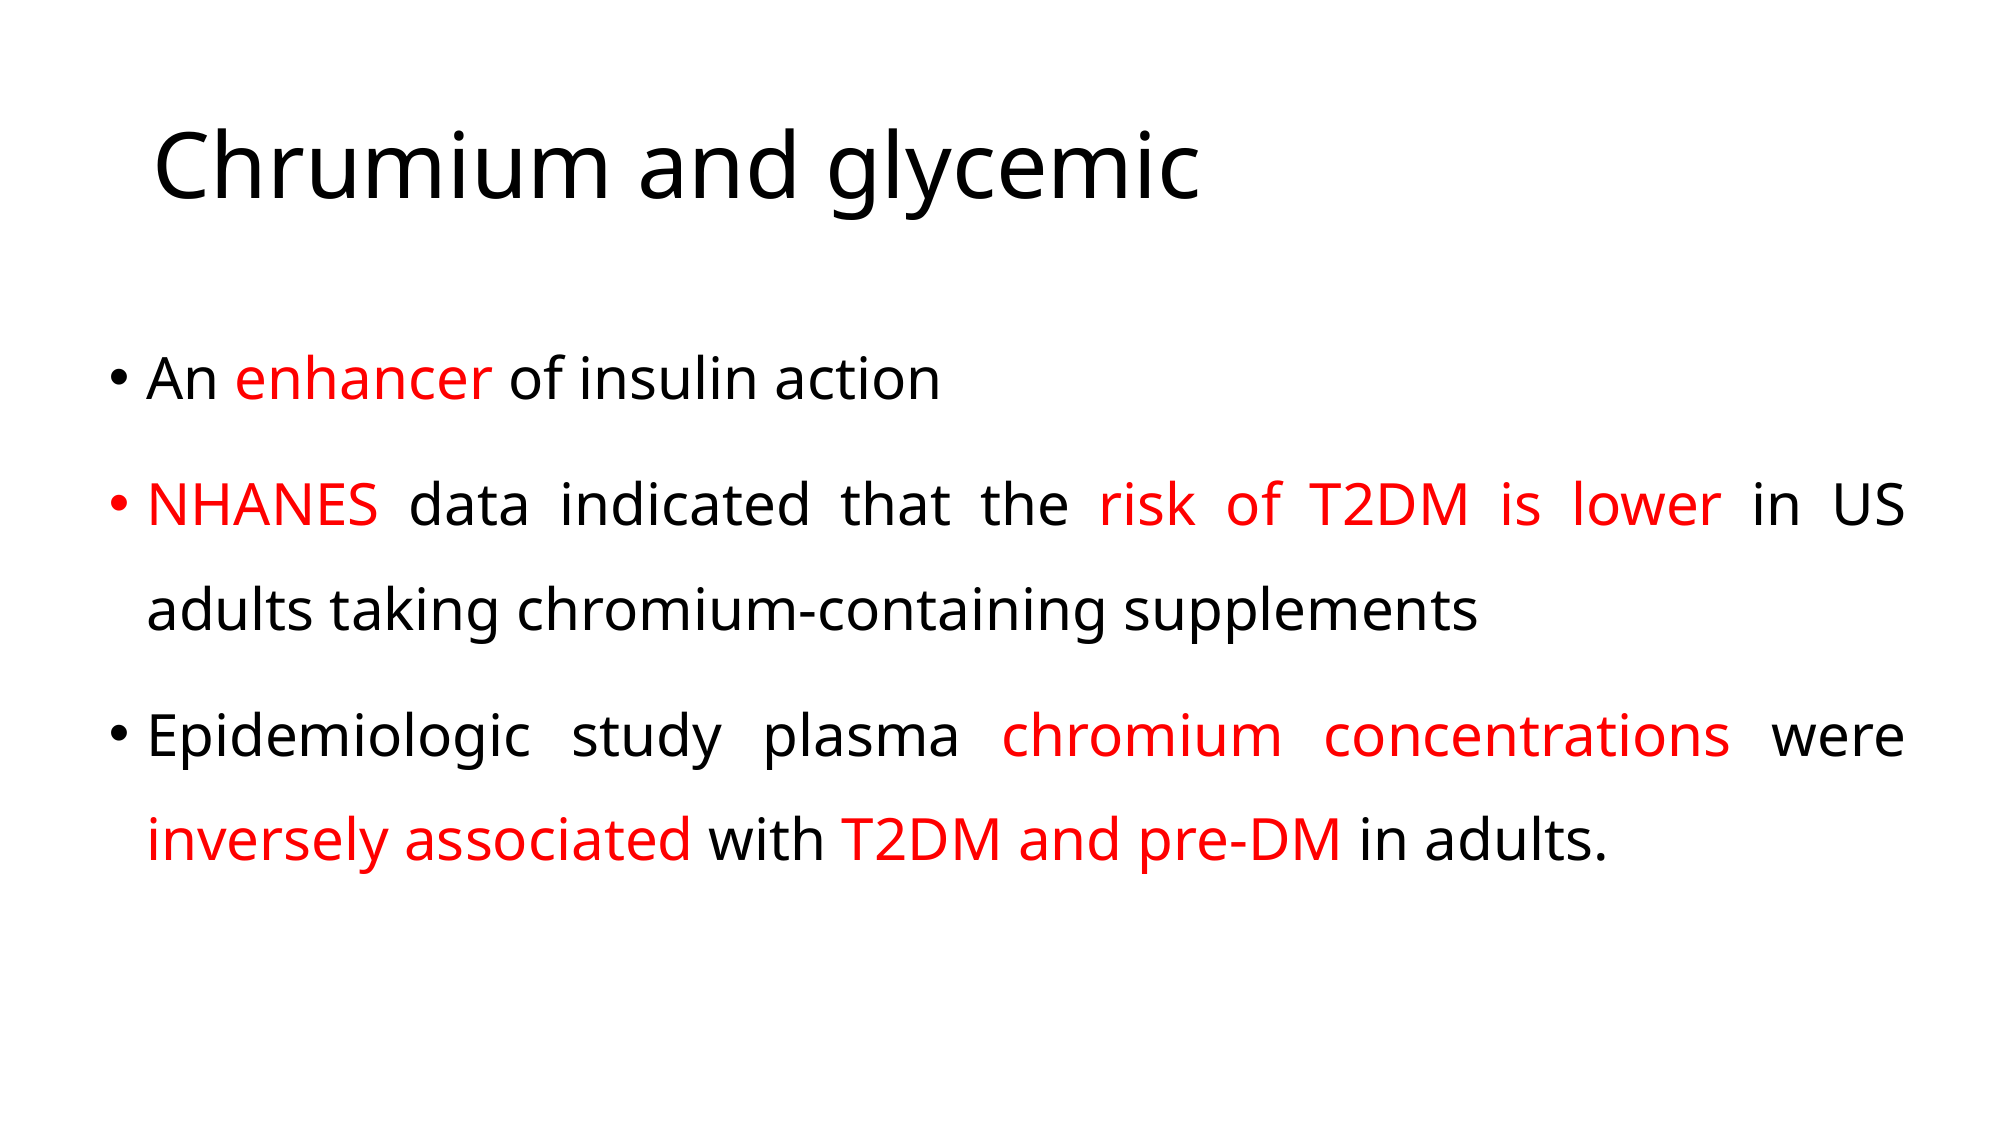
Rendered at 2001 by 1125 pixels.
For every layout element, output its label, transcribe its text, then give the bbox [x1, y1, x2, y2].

list An enhancer of insulin action NHANES data indicated that the risk of T2DM is lower in US adults taking chromium-containing supplements Epidemiologic study plasma chromium concentrations were inversely associated with T2DM and pre-DM in adults. [93, 299, 1922, 1014]
title Chrumium and glycemic [137, 59, 1863, 278]
